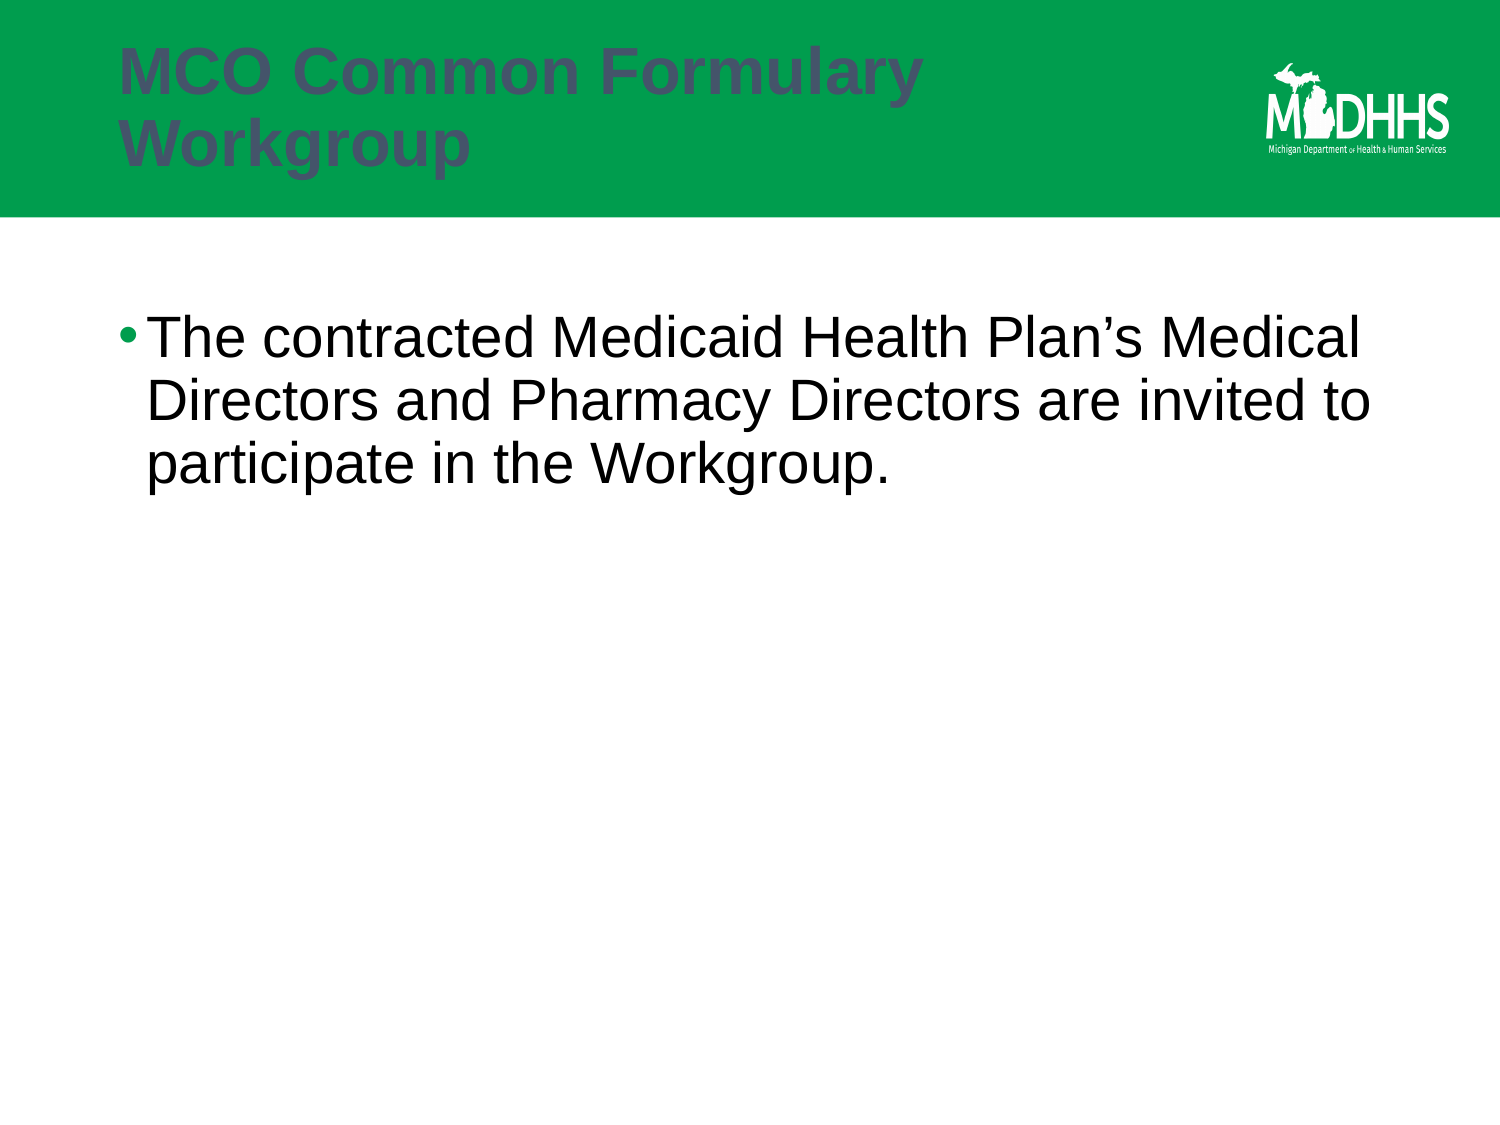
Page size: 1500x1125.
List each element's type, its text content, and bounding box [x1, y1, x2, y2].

list The contracted Medicaid Health Plan’s Medical Directors and Pharmacy Directors are invited to participate in the Workgroup. [103, 299, 1397, 1014]
picture [1266, 63, 1449, 155]
title MCO Common Formulary Workgroup [103, 0, 1216, 218]
